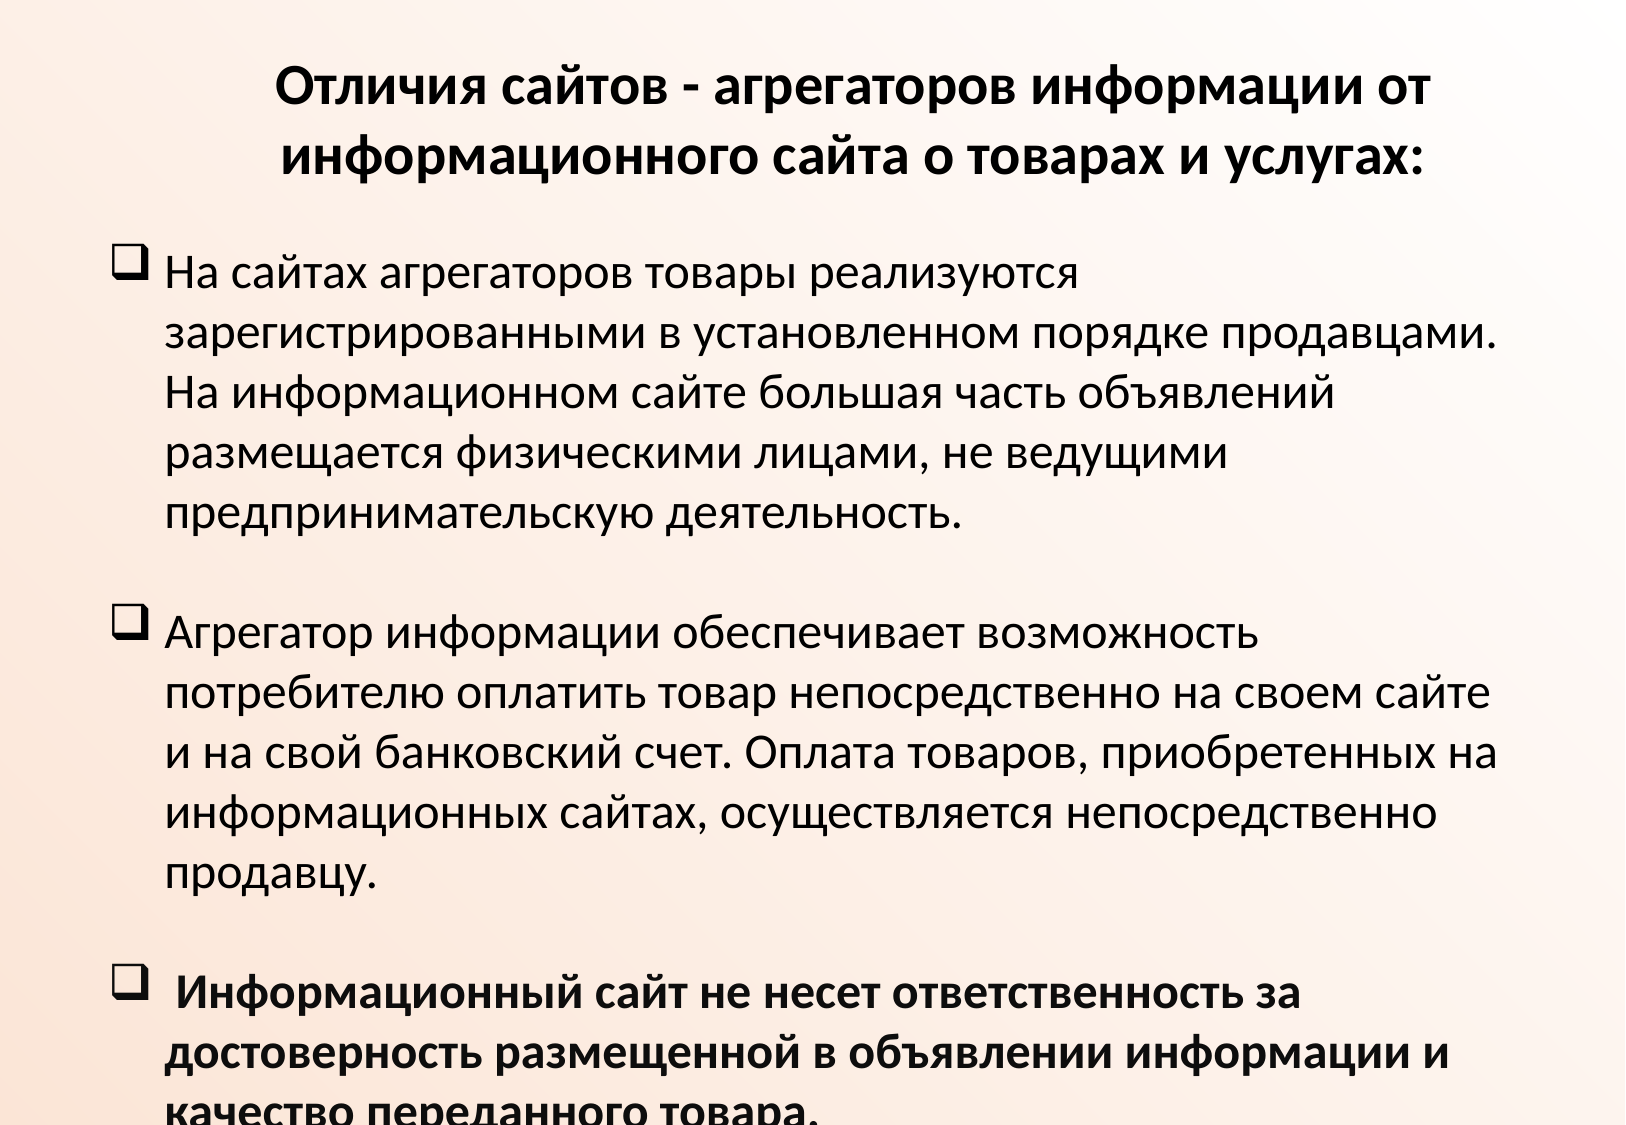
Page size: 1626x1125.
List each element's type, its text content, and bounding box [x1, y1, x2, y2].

text_box Отличия сайтов - агрегаторов информации от информационного сайта о товарах и услугах: [145, 38, 1562, 194]
text_box На сайтах агрегаторов товары реализуются зарегистрированными в установленном порядке продавцами. На информационном сайте большая часть объявлений размещается физическими лицами, не ведущими предпринимательскую деятельность. Агрегатор информации обеспечивает возможность потребителю оплатить товар непосредственно на своем сайте и на свой банковский счет. Оплата товаров, приобретенных на информационных сайтах, осуществляется непосредственно продавцу. Информационный сайт не несет ответственность за достоверность размещенной в объявлении информации и качество переданного товара. [93, 231, 1521, 1125]
